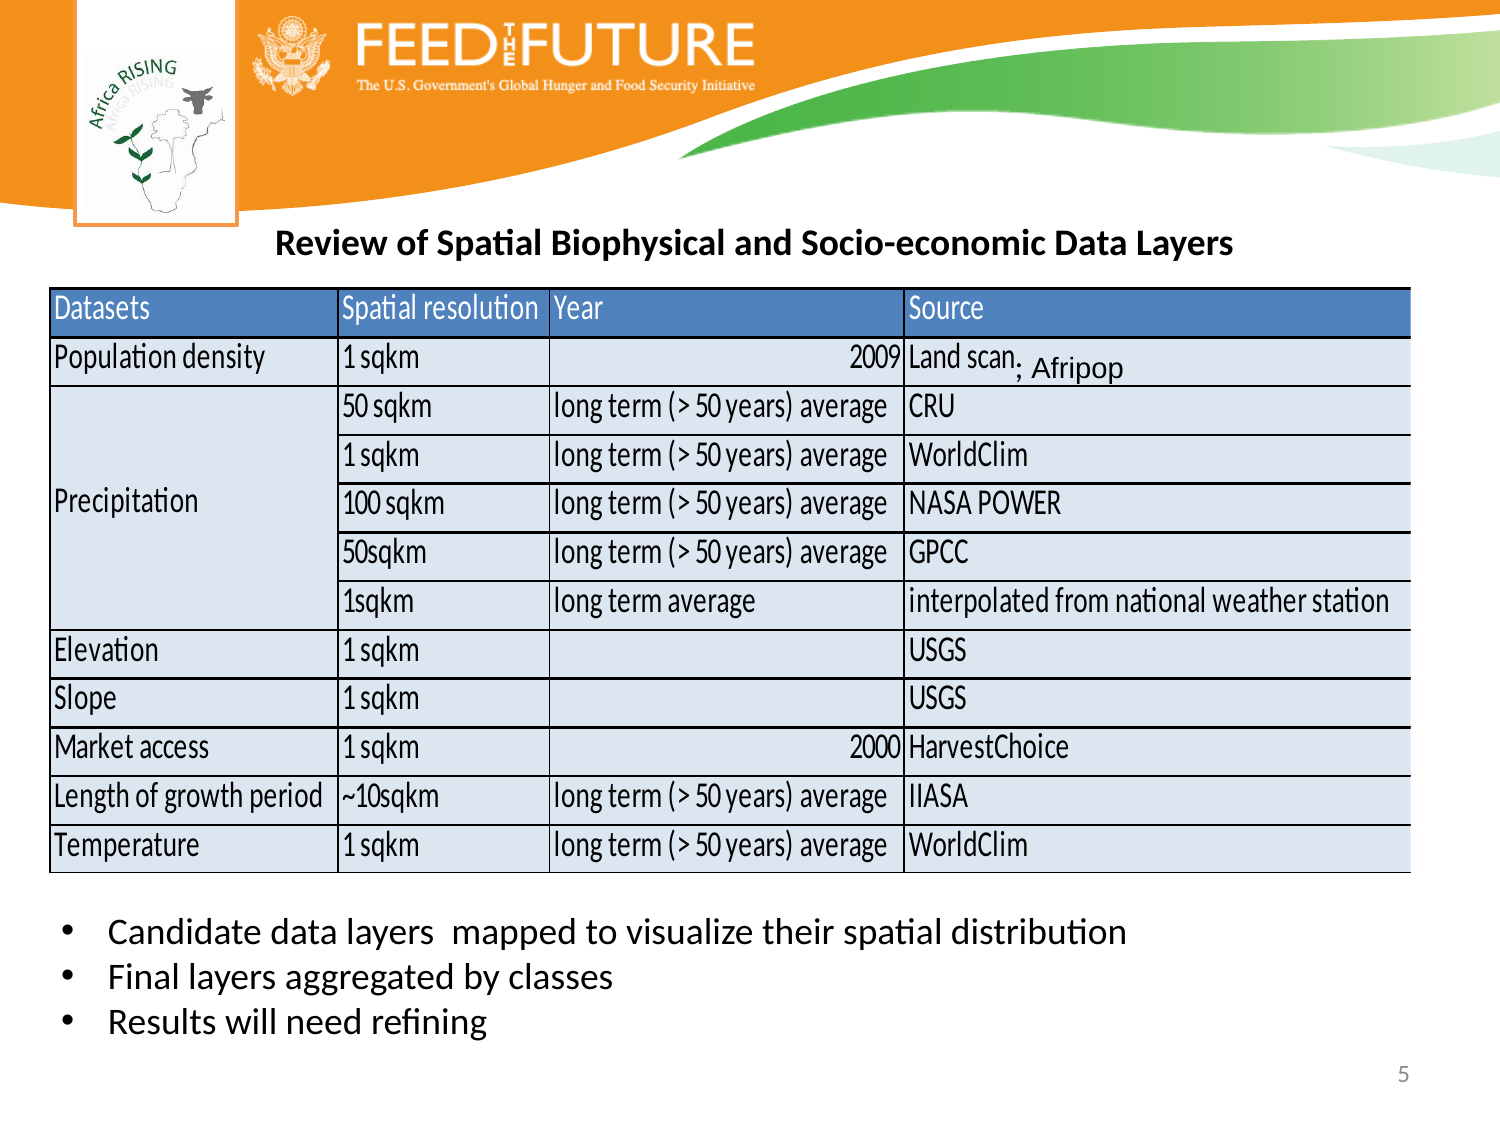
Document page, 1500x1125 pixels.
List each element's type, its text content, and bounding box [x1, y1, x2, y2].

picture [249, 10, 761, 100]
picture [48, 287, 1413, 876]
slide_number 5 [1074, 1042, 1425, 1103]
picture [85, 49, 225, 210]
text_box Review of Spatial Biophysical and Socio-economic Data Layers [73, 210, 1437, 271]
text_box Candidate data layers mapped to visualize their spatial distribution Final layers aggregated by classes Results will need refining [46, 899, 1459, 1050]
